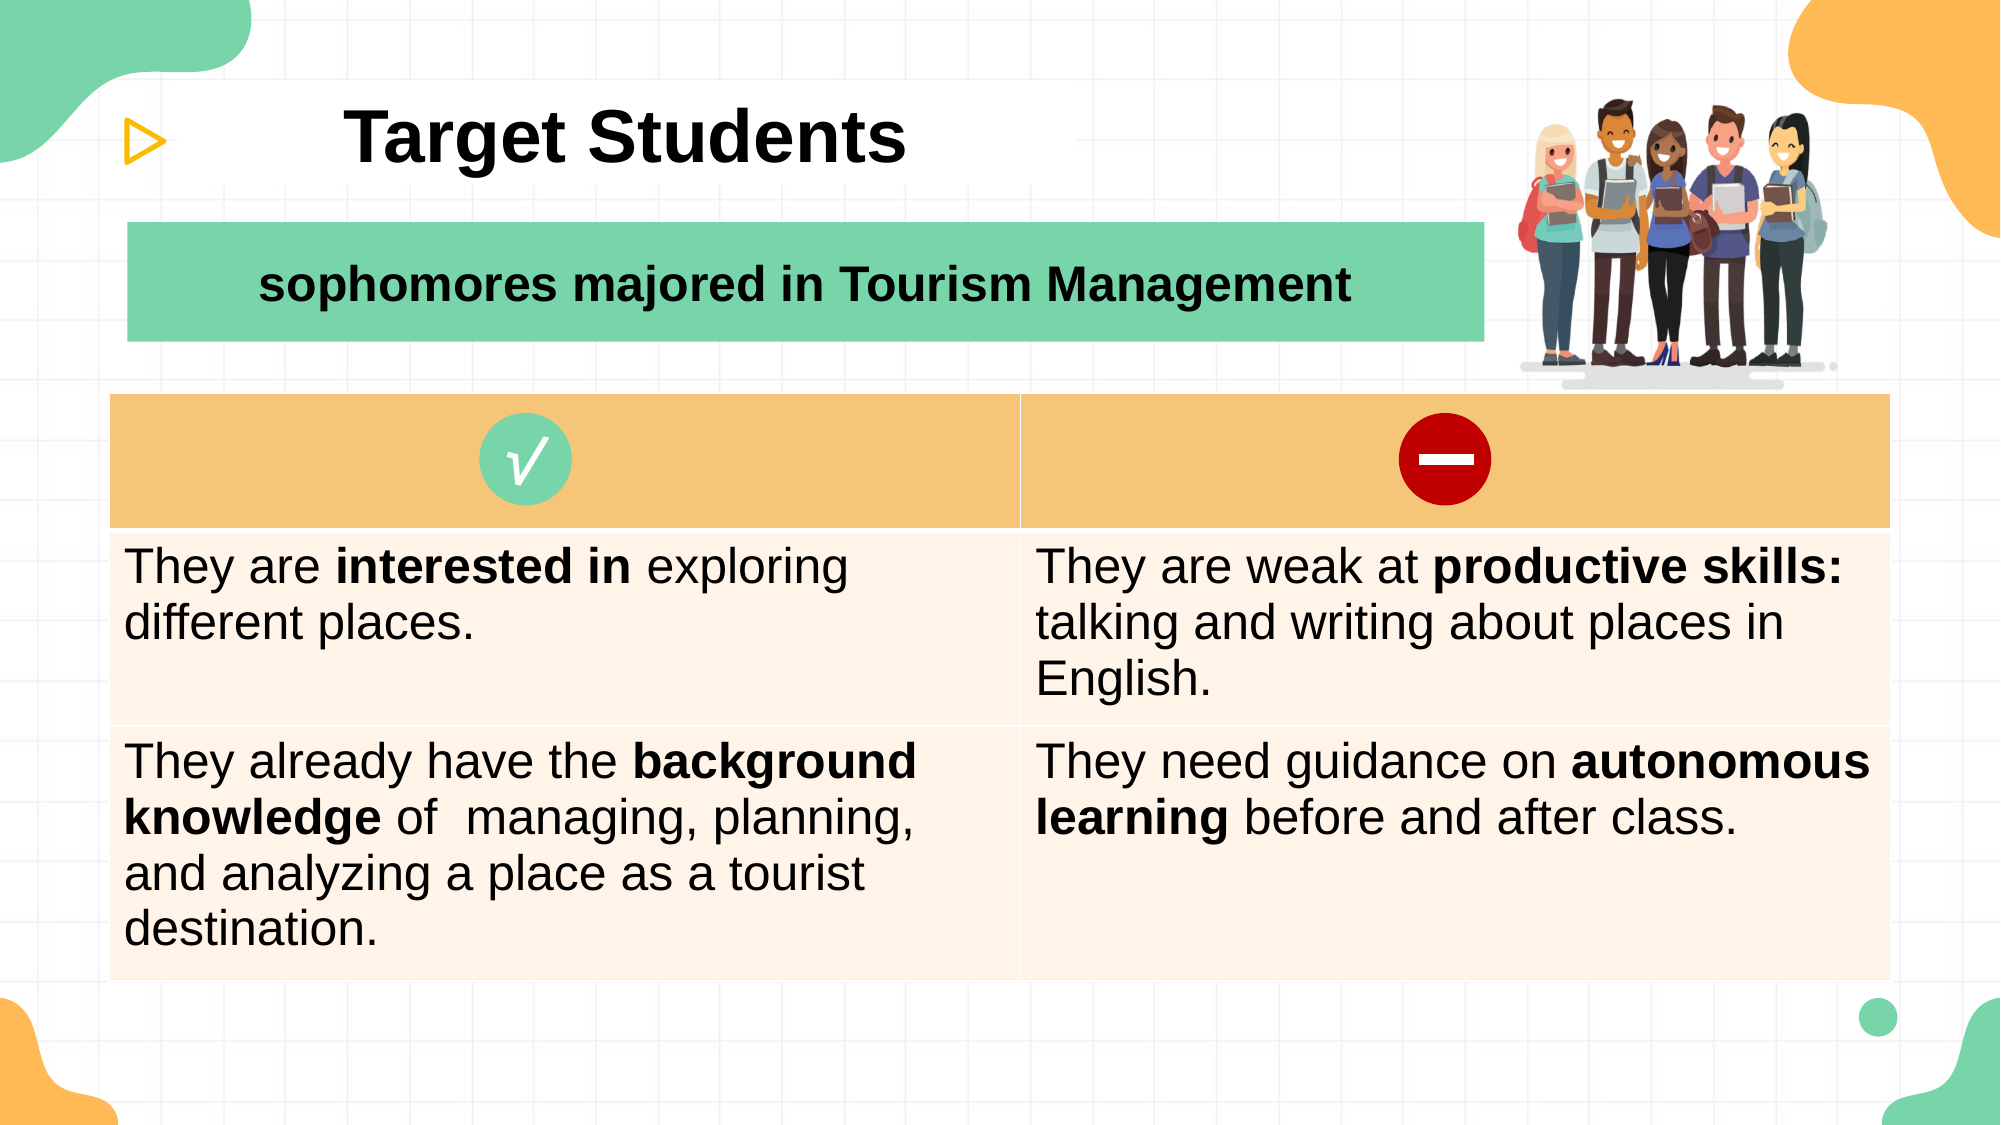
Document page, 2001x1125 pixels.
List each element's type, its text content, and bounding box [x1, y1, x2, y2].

table_header [110, 394, 1020, 528]
text_box Target Students [176, 80, 1076, 185]
text_box √ [478, 411, 573, 507]
table_cell They are weak at productive skills: talking and writing about places in English. [1021, 533, 1890, 725]
table_header [1021, 394, 1890, 528]
text_box sophomores majored in Tourism Management [126, 221, 1486, 343]
picture [0, 0, 2001, 1125]
table_cell They need guidance on autonomous learning before and after class. [1021, 727, 1890, 980]
table_cell They already have the background knowledge of managing, planning, and analyzing a place as a tourist destination. [110, 727, 1020, 980]
text_box [1418, 453, 1475, 466]
text_box [1397, 411, 1493, 507]
table_cell They are interested in exploring different places. [110, 533, 1020, 725]
